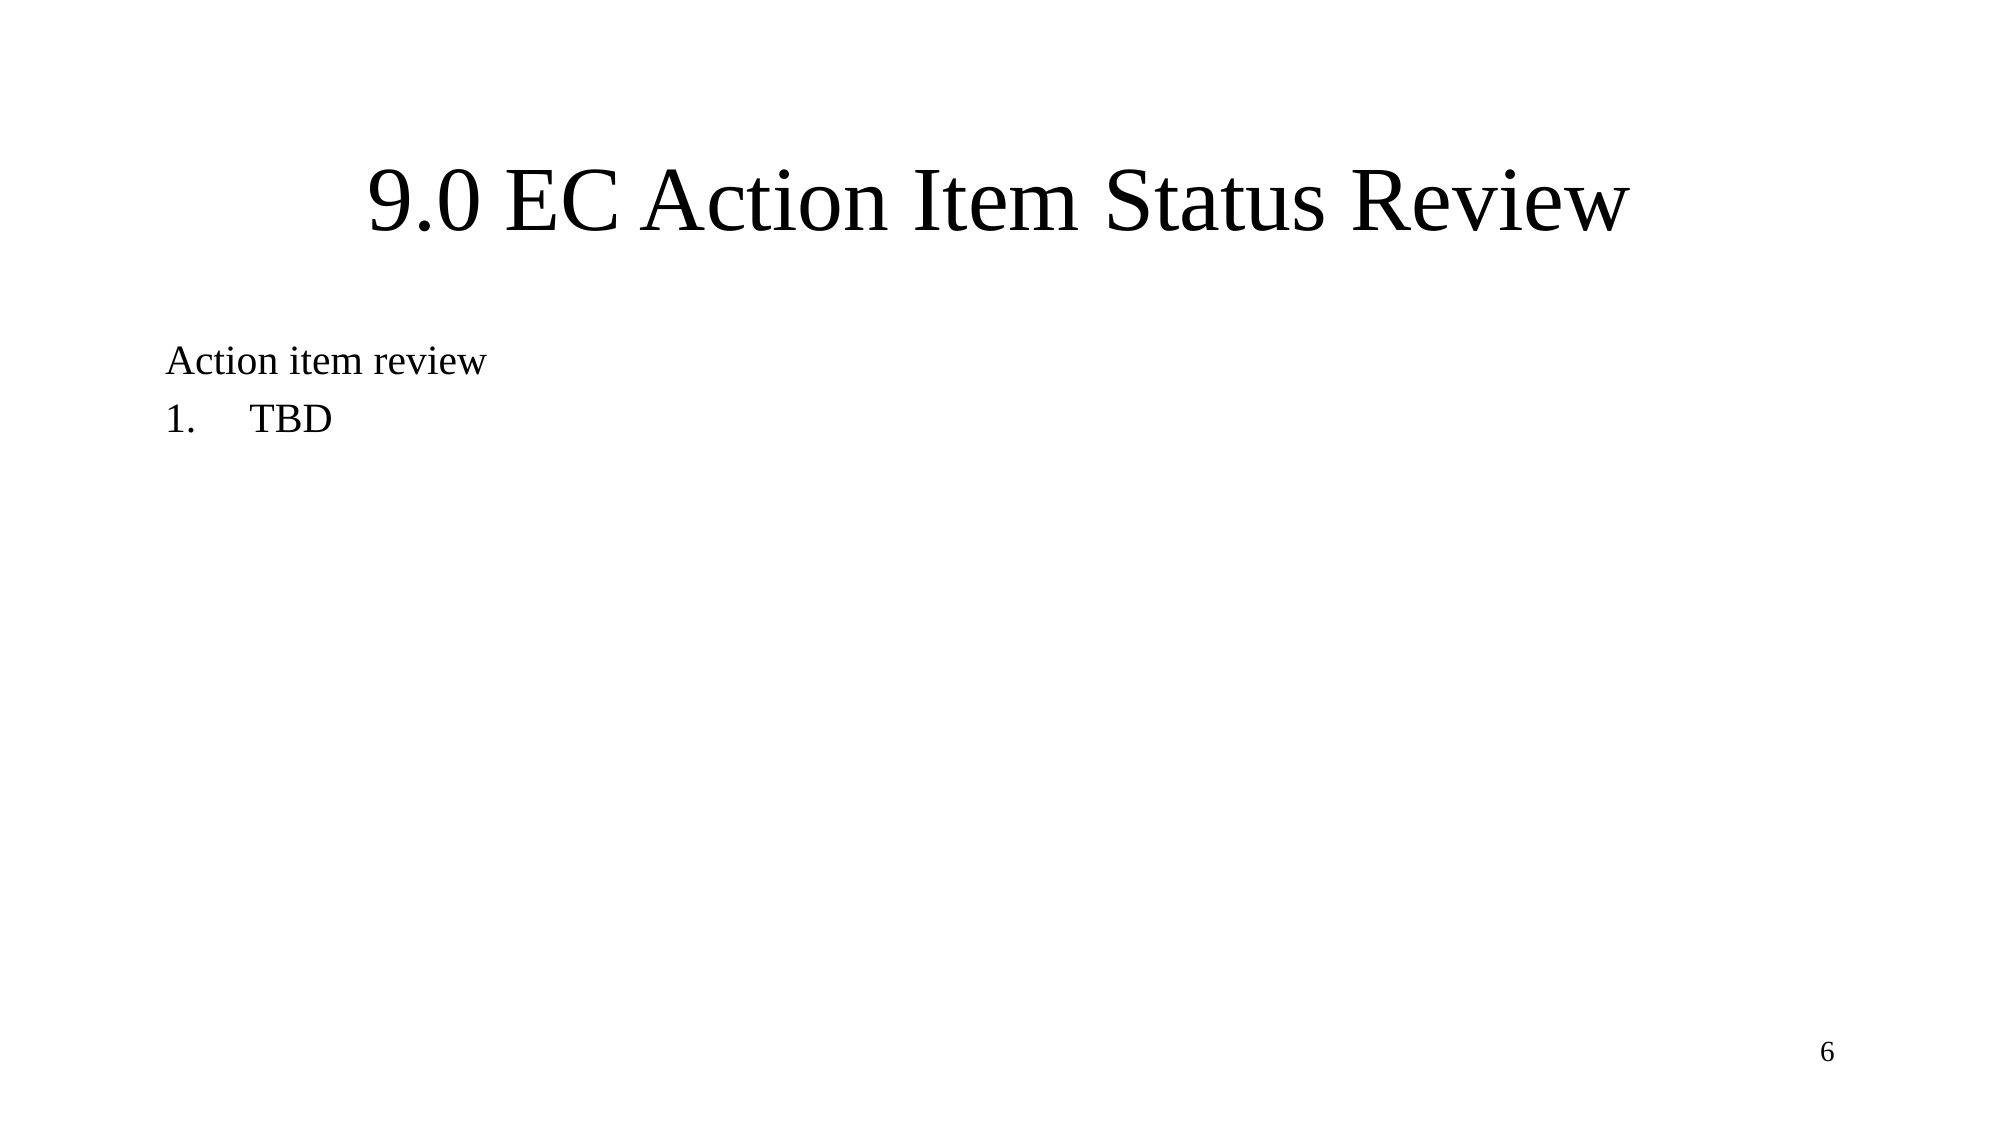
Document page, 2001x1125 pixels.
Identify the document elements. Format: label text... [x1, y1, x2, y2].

list Action item review TBD [149, 324, 1851, 1001]
slide_number 6 [1433, 1024, 1851, 1101]
title 9.0 EC Action Item Status Review [149, 99, 1851, 288]
